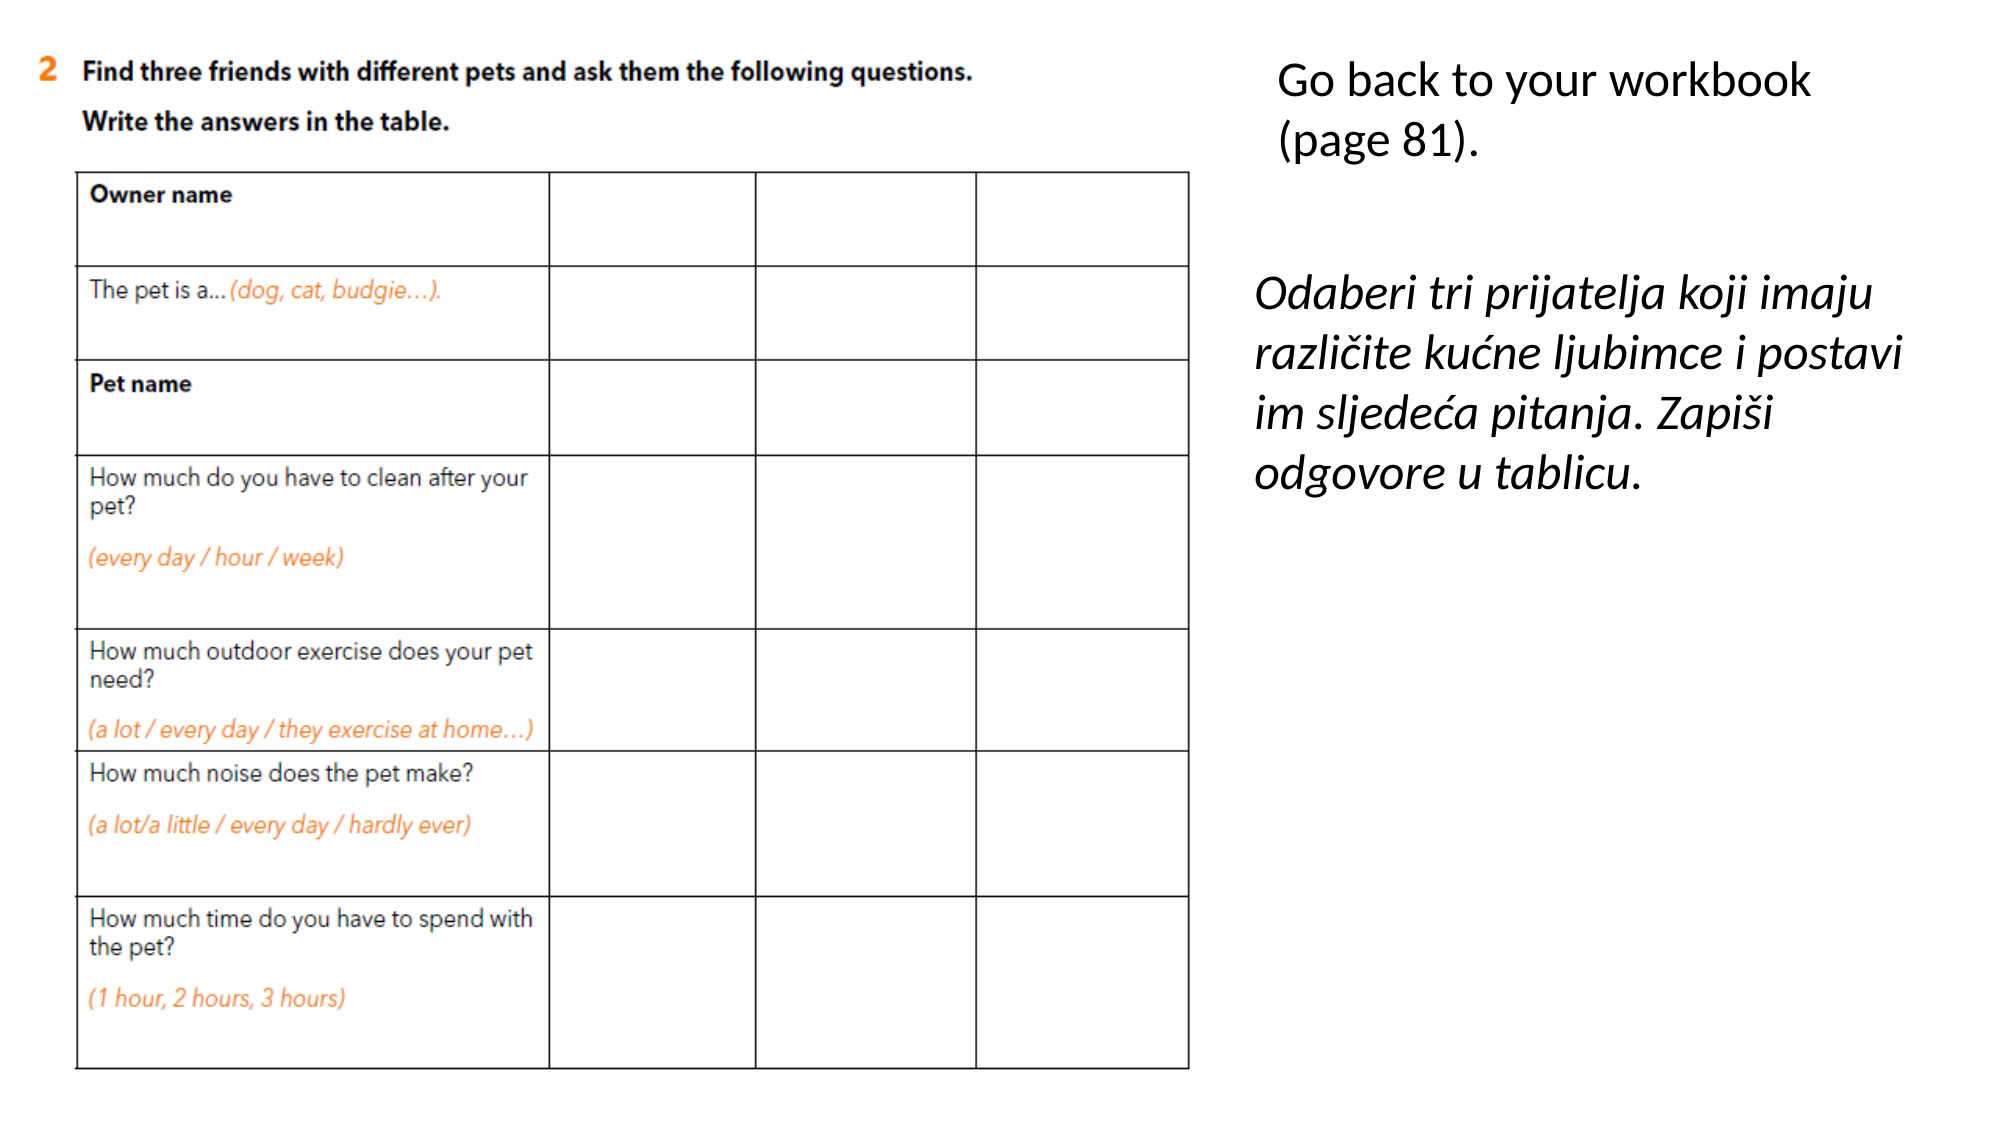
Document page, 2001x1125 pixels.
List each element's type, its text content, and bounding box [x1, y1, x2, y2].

text_box Odaberi tri prijatelja koji imaju različite kućne ljubimce i postavi im sljedeća pitanja. Zapiši odgovore u tablicu. [1239, 252, 1965, 507]
picture [22, 31, 1207, 1093]
text_box Go back to your workbook (page 81). [1262, 39, 1934, 175]
